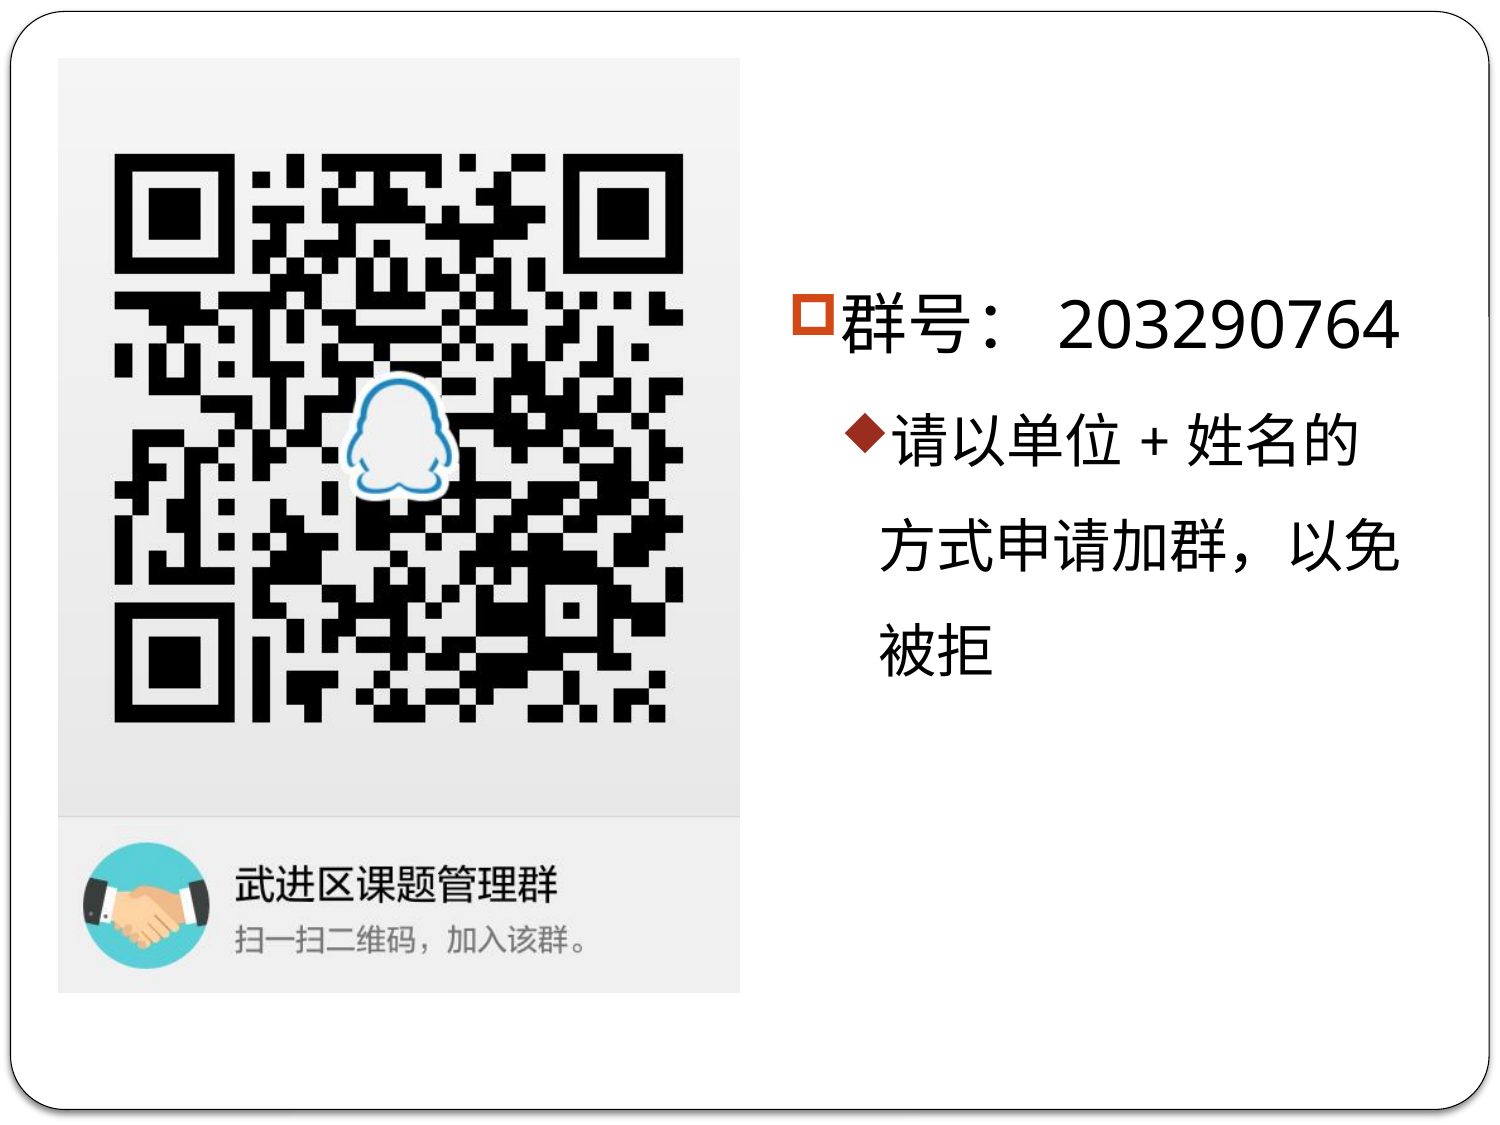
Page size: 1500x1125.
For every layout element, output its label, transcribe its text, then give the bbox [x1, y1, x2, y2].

picture [58, 58, 740, 993]
list 群号：203290764 请以单位+姓名的方式申请加群，以免被拒 [773, 234, 1432, 836]
